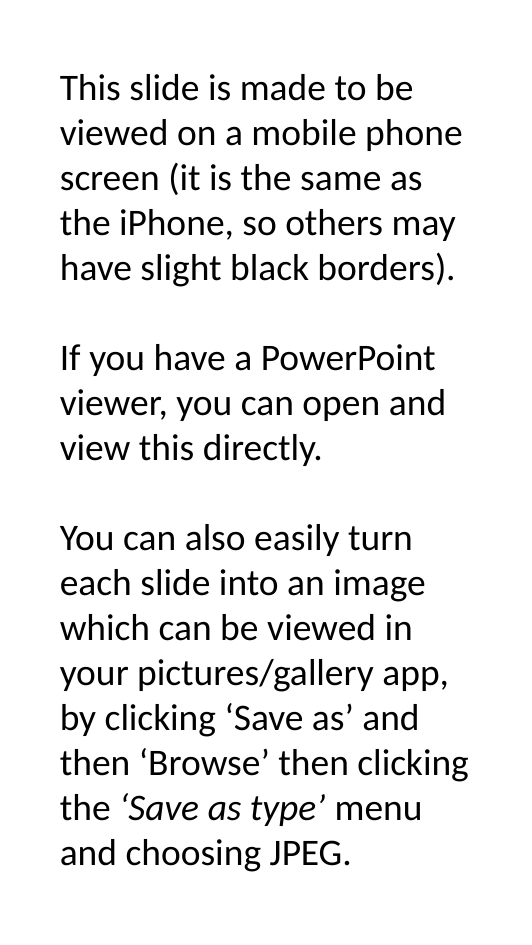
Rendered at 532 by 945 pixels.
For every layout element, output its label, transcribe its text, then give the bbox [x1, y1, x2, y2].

text_box This slide is made to be viewed on a mobile phone screen (it is the same as the iPhone, so others may have slight black borders). If you have a PowerPoint viewer, you can open and view this directly. You can also easily turn each slide into an image which can be viewed in your pictures/gallery app, by clicking ‘Save as’ and then ‘Browse’ then clicking the ‘Save as type’ menu and choosing JPEG. [44, 55, 487, 881]
